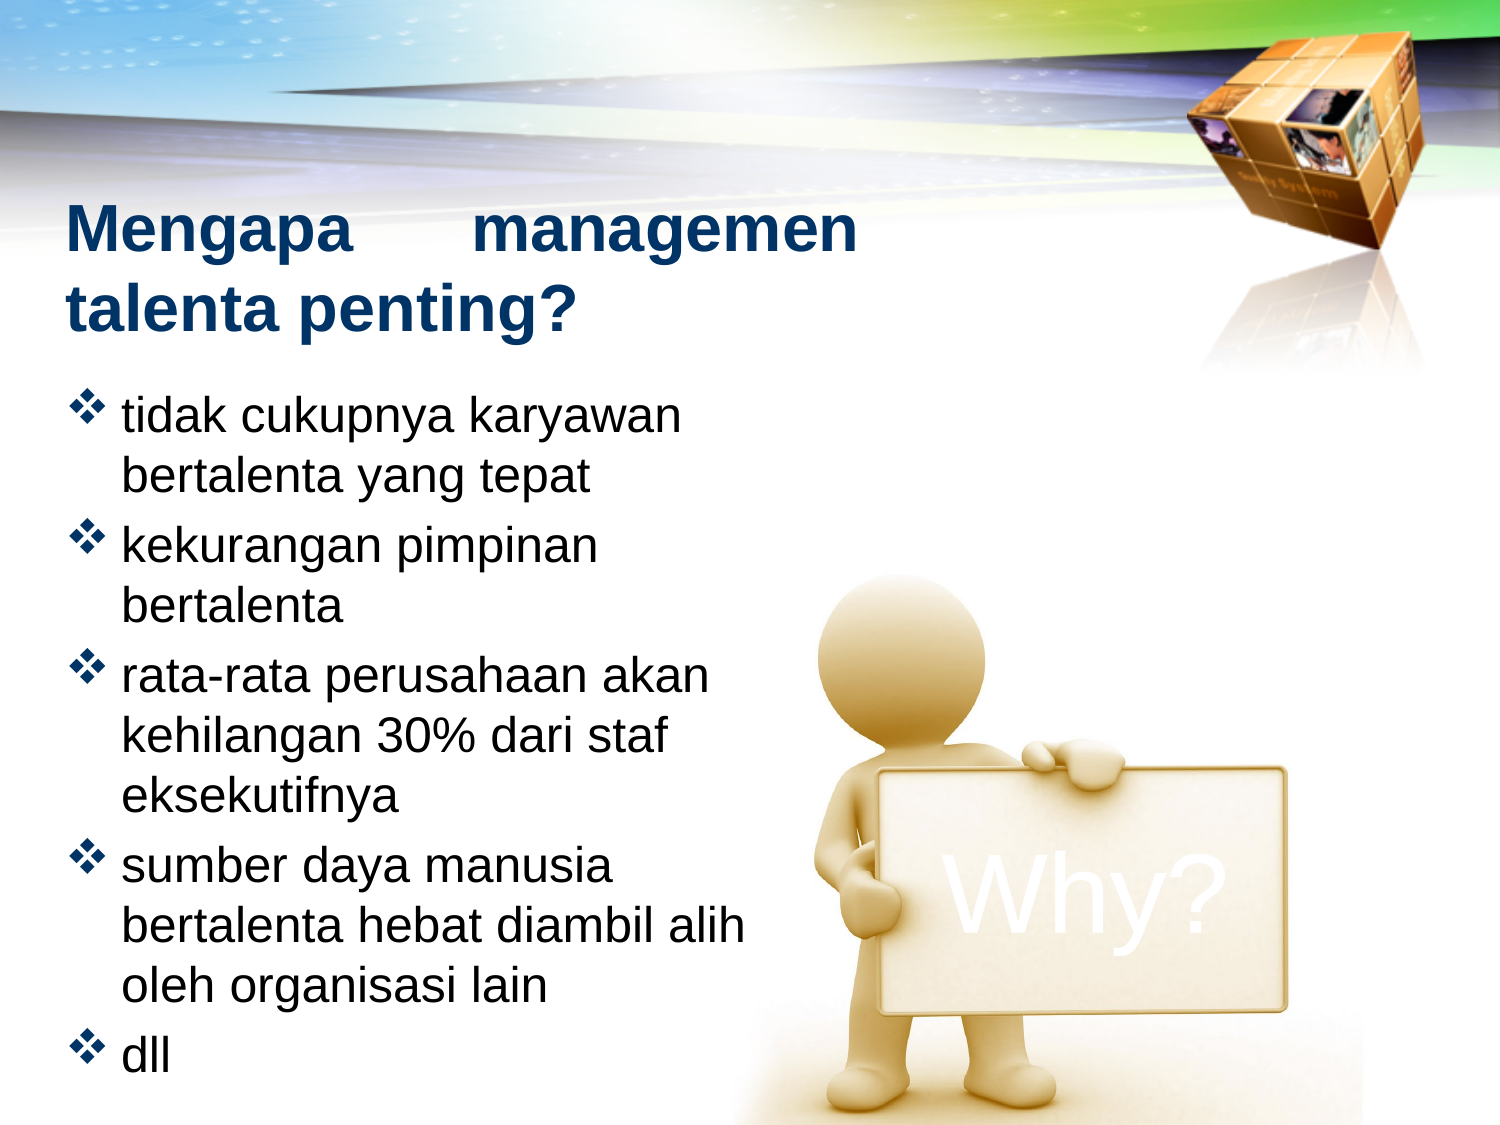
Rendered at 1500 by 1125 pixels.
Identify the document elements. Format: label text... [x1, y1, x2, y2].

picture [0, 0, 1500, 375]
list tidak cukupnya karyawan bertalenta yang tepat kekurangan pimpinan bertalenta rata-rata perusahaan akan kehilangan 30% dari staf eksekutifnya sumber daya manusia bertalenta hebat diambil alih oleh organisasi lain dll [50, 375, 838, 888]
picture [597, 560, 1500, 1125]
title Mengapa managemen talenta penting? [50, 224, 875, 305]
